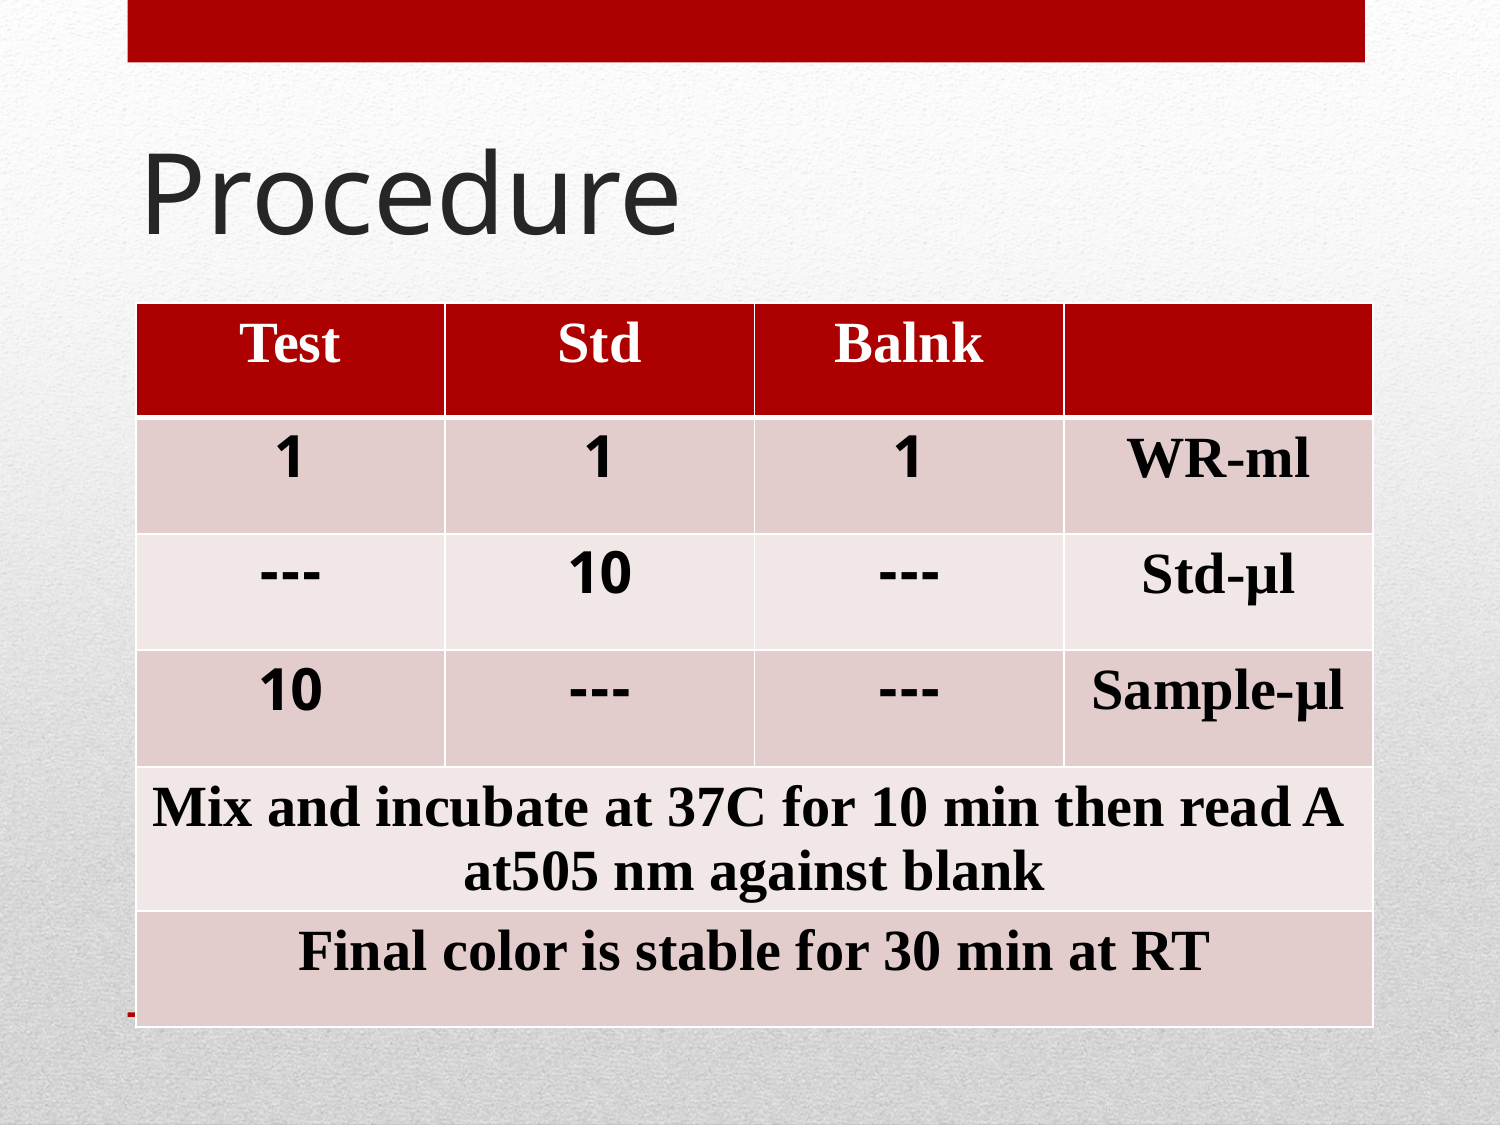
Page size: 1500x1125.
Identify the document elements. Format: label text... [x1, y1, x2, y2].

table_header Balnk [755, 304, 1063, 415]
table_cell --- [446, 651, 754, 766]
table_cell 1 [446, 420, 754, 533]
table_cell WR-ml [1065, 420, 1372, 533]
table_cell Sample-µl [1065, 651, 1372, 766]
table_cell --- [137, 535, 444, 649]
table_cell 1 [137, 420, 444, 533]
table_cell 10 [137, 651, 444, 766]
table_header [1065, 304, 1372, 415]
table_cell Final color is stable for 30 min at RT [137, 912, 1372, 1026]
table_cell --- [755, 651, 1063, 766]
table_cell Mix and incubate at 37C for 10 min then read A at505 nm against blank [137, 768, 1372, 910]
table_cell 1 [755, 420, 1063, 533]
table_header Test [137, 304, 444, 415]
table_cell Std-µl [1065, 535, 1372, 649]
table_cell --- [755, 535, 1063, 649]
table_cell 10 [446, 535, 754, 649]
table_header Std [446, 304, 754, 415]
title Procedure [123, 1, 1237, 265]
